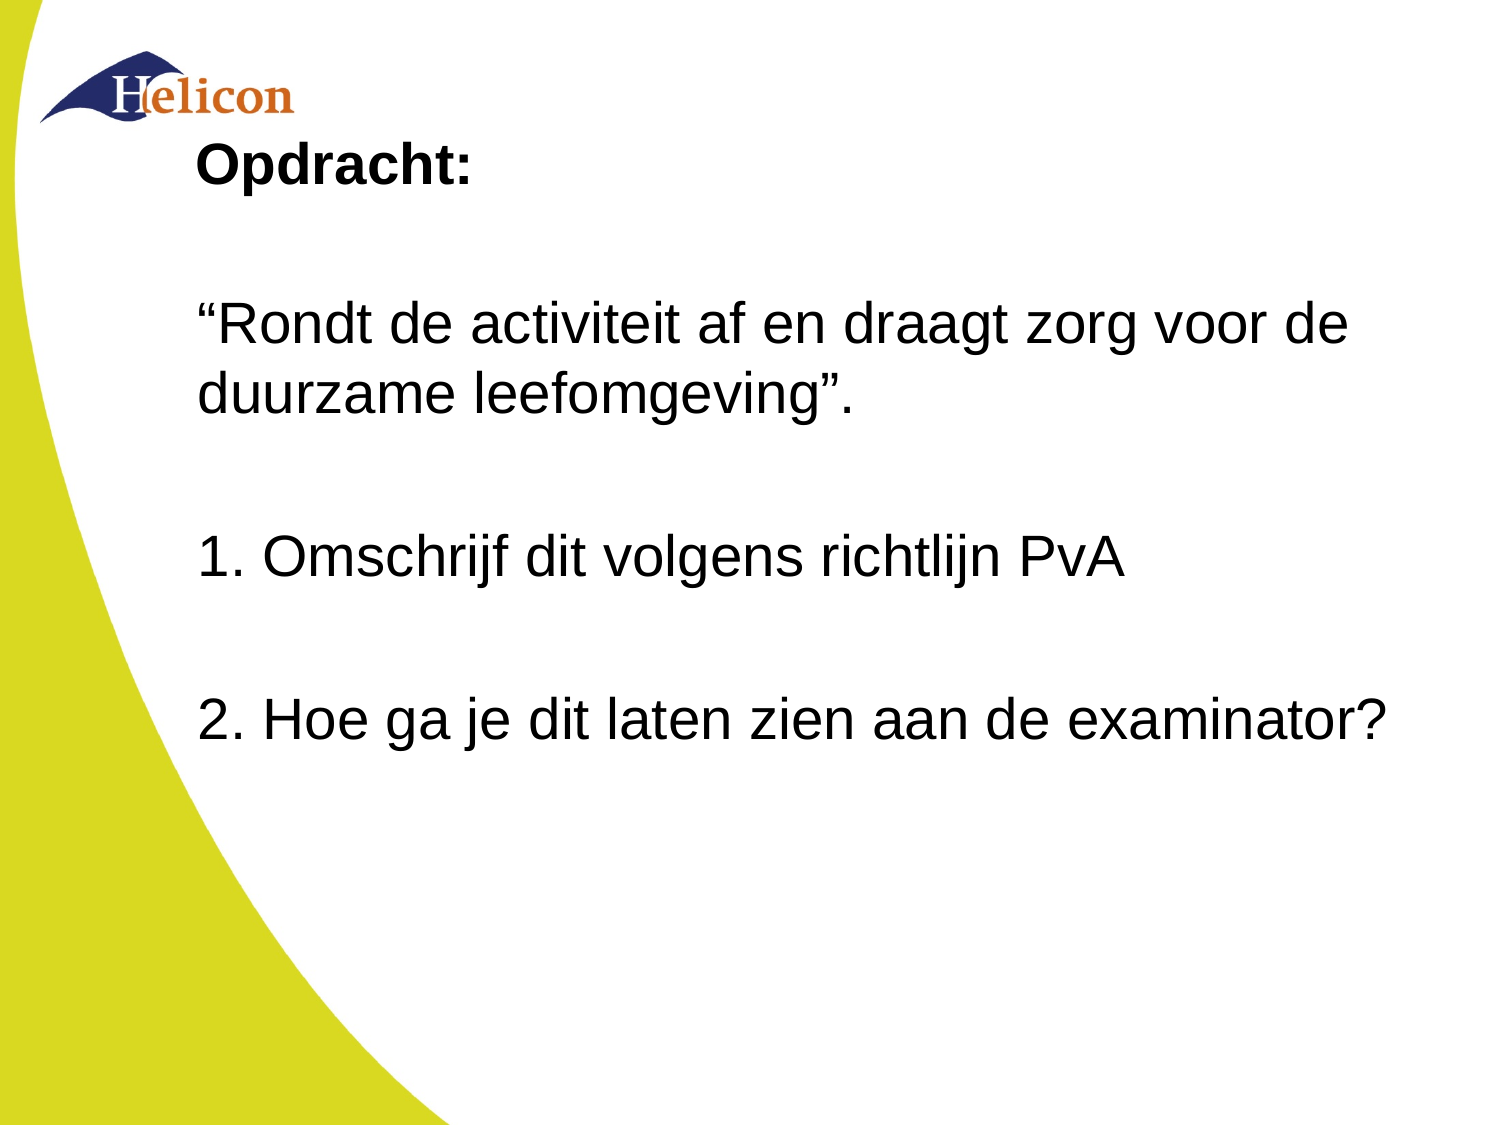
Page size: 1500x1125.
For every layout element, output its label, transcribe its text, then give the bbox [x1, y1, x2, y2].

picture [0, 0, 1500, 1125]
title Opdracht: [180, 143, 1271, 250]
list “Rondt de activiteit af en draagt zorg voor de duurzame leefomgeving”. 1. Omschrijf dit volgens richtlijn PvA 2. Hoe ga je dit laten zien aan de examinator? [183, 196, 1425, 1005]
